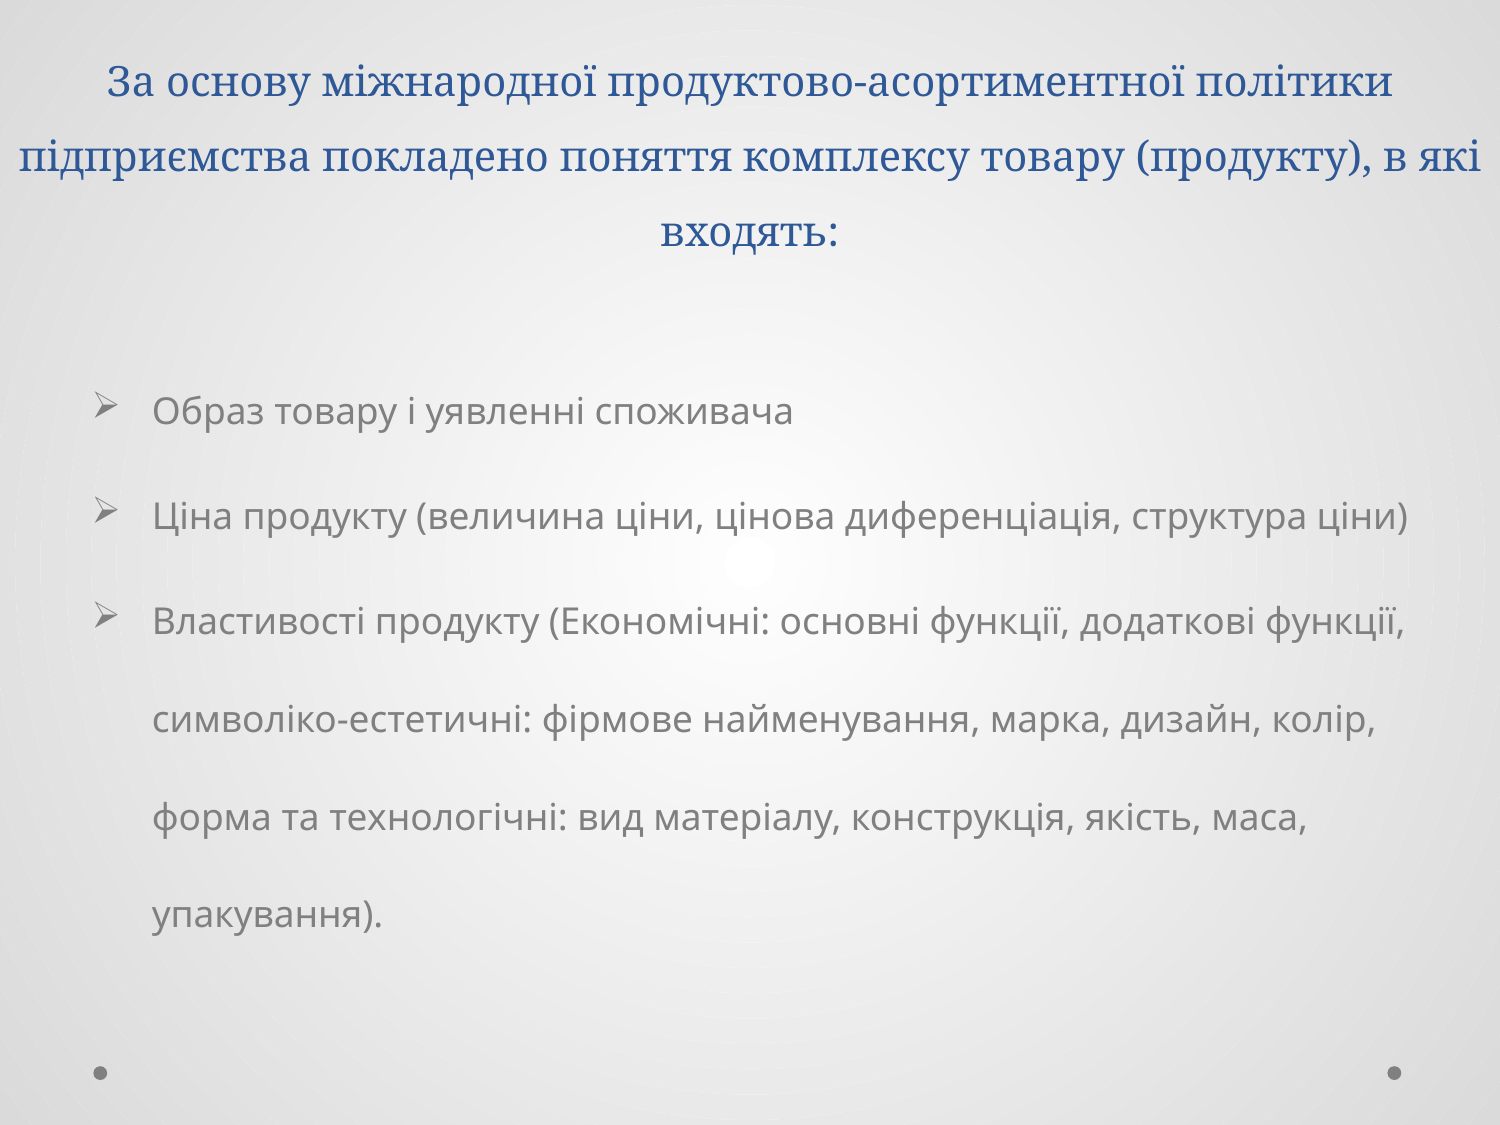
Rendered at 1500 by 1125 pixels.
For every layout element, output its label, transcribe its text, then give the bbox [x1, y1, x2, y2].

list Образ товару і уявленні споживача Ціна продукту (величина ціни, цінова диференціація, структура ціни) Властивості продукту (Економічні: основні функції, додаткові функції, символіко-естетичні: фірмове найменування, марка, дизайн, колір, форма та технологічні: вид матеріалу, конструкція, якість, маса, упакування). [76, 326, 1427, 976]
title За основу міжнародної продуктово-асортиментної політики підприємства покладено поняття комплексу товару (продукту), в які входять: [0, 0, 1500, 263]
